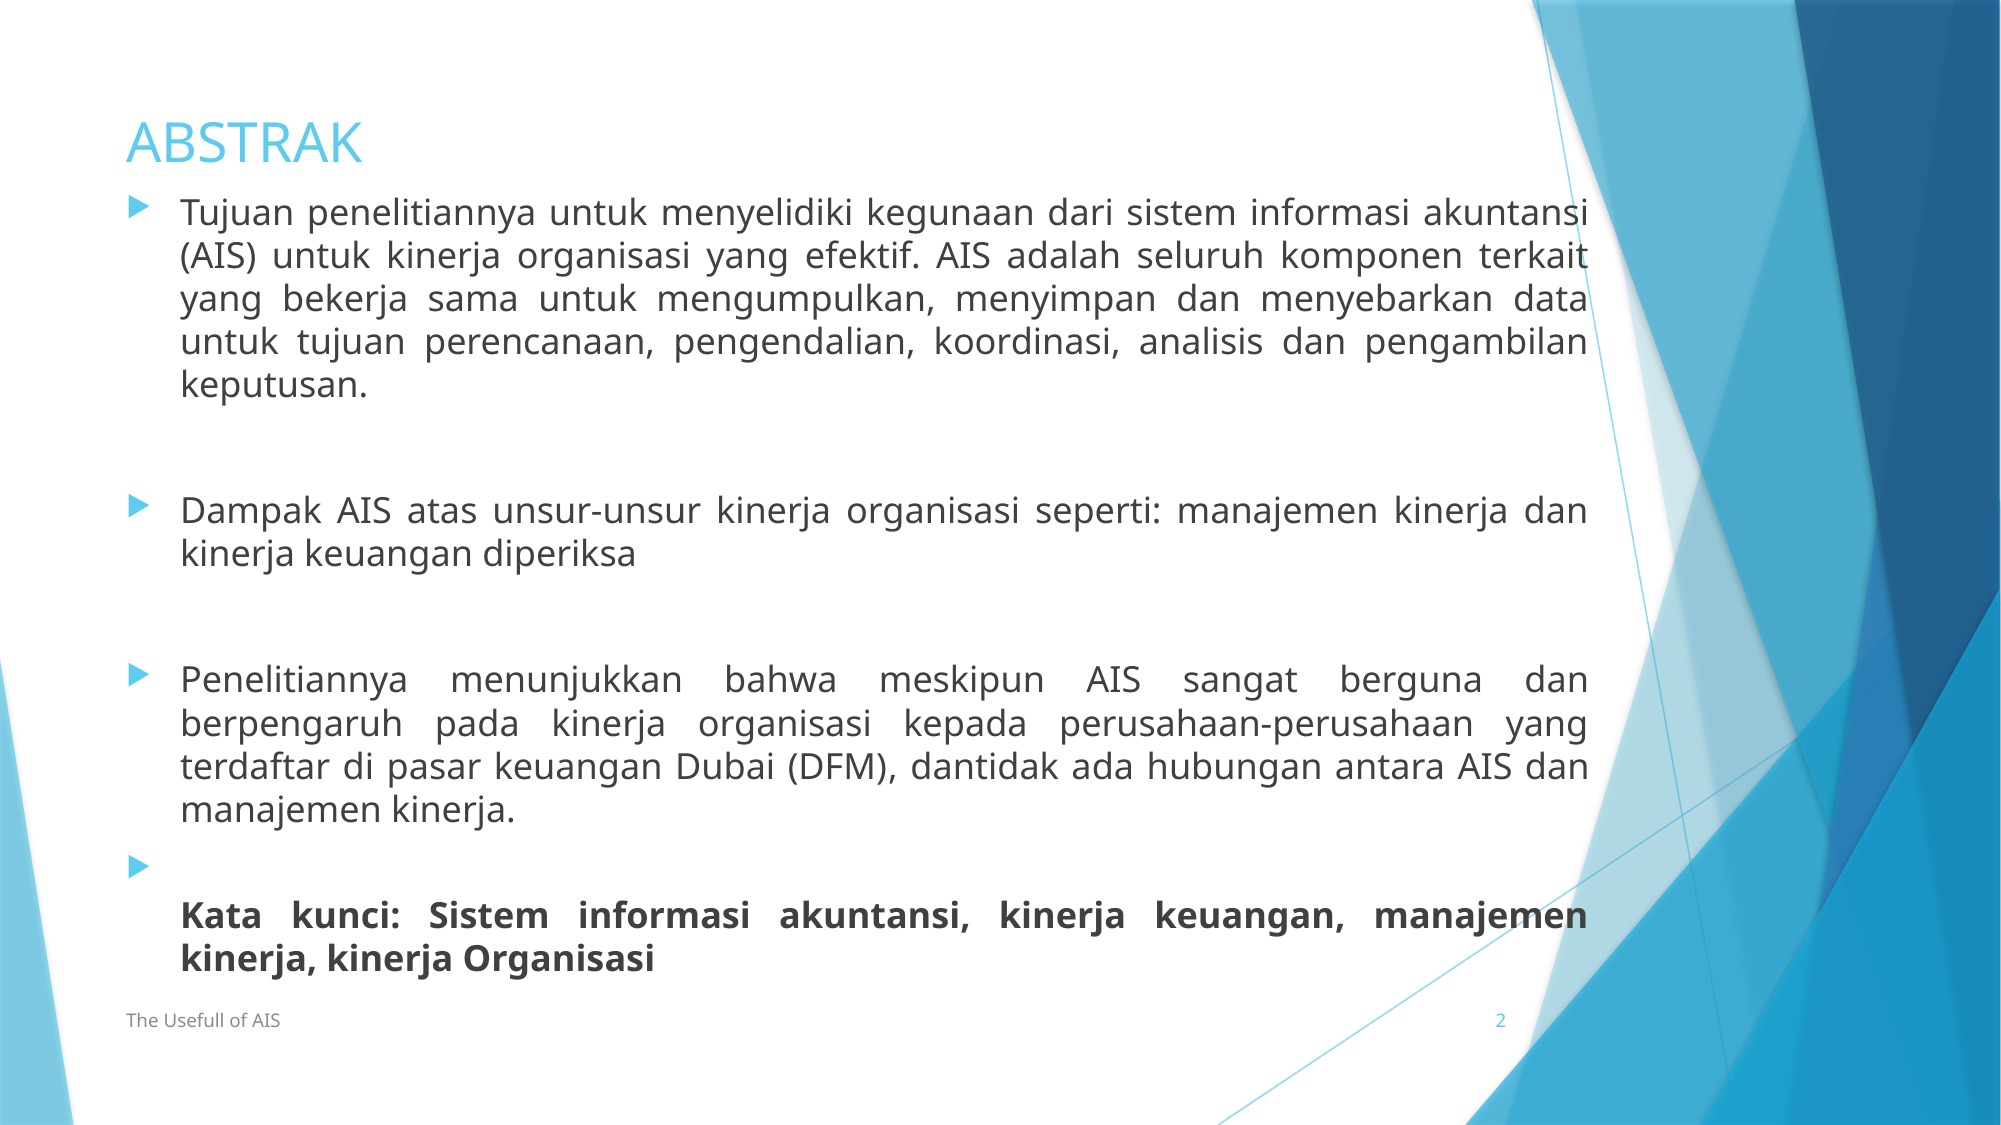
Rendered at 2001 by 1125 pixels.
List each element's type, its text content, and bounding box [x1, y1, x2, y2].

title ABSTRAK [111, 99, 1522, 181]
footer The Usefull of AIS [111, 991, 1145, 1051]
slide_number 2 [1409, 991, 1522, 1051]
list Tujuan penelitiannya untuk menyelidiki kegunaan dari sistem informasi akuntansi (AIS) untuk kinerja organisasi yang efektif. AIS adalah seluruh komponen terkait yang bekerja sama untuk mengumpulkan, menyimpan dan menyebarkan data untuk tujuan perencanaan, pengendalian, koordinasi, analisis dan pengambilan keputusan. Dampak AIS atas unsur-unsur kinerja organisasi seperti: manajemen kinerja dan kinerja keuangan diperiksa Penelitiannya menunjukkan bahwa meskipun AIS sangat berguna dan berpengaruh pada kinerja organisasi kepada perusahaan-perusahaan yang terdaftar di pasar keuangan Dubai (DFM), dantidak ada hubungan antara AIS dan manajemen kinerja. Kata kunci: Sistem informasi akuntansi, kinerja keuangan, manajemen kinerja, kinerja Organisasi [111, 181, 1606, 992]
